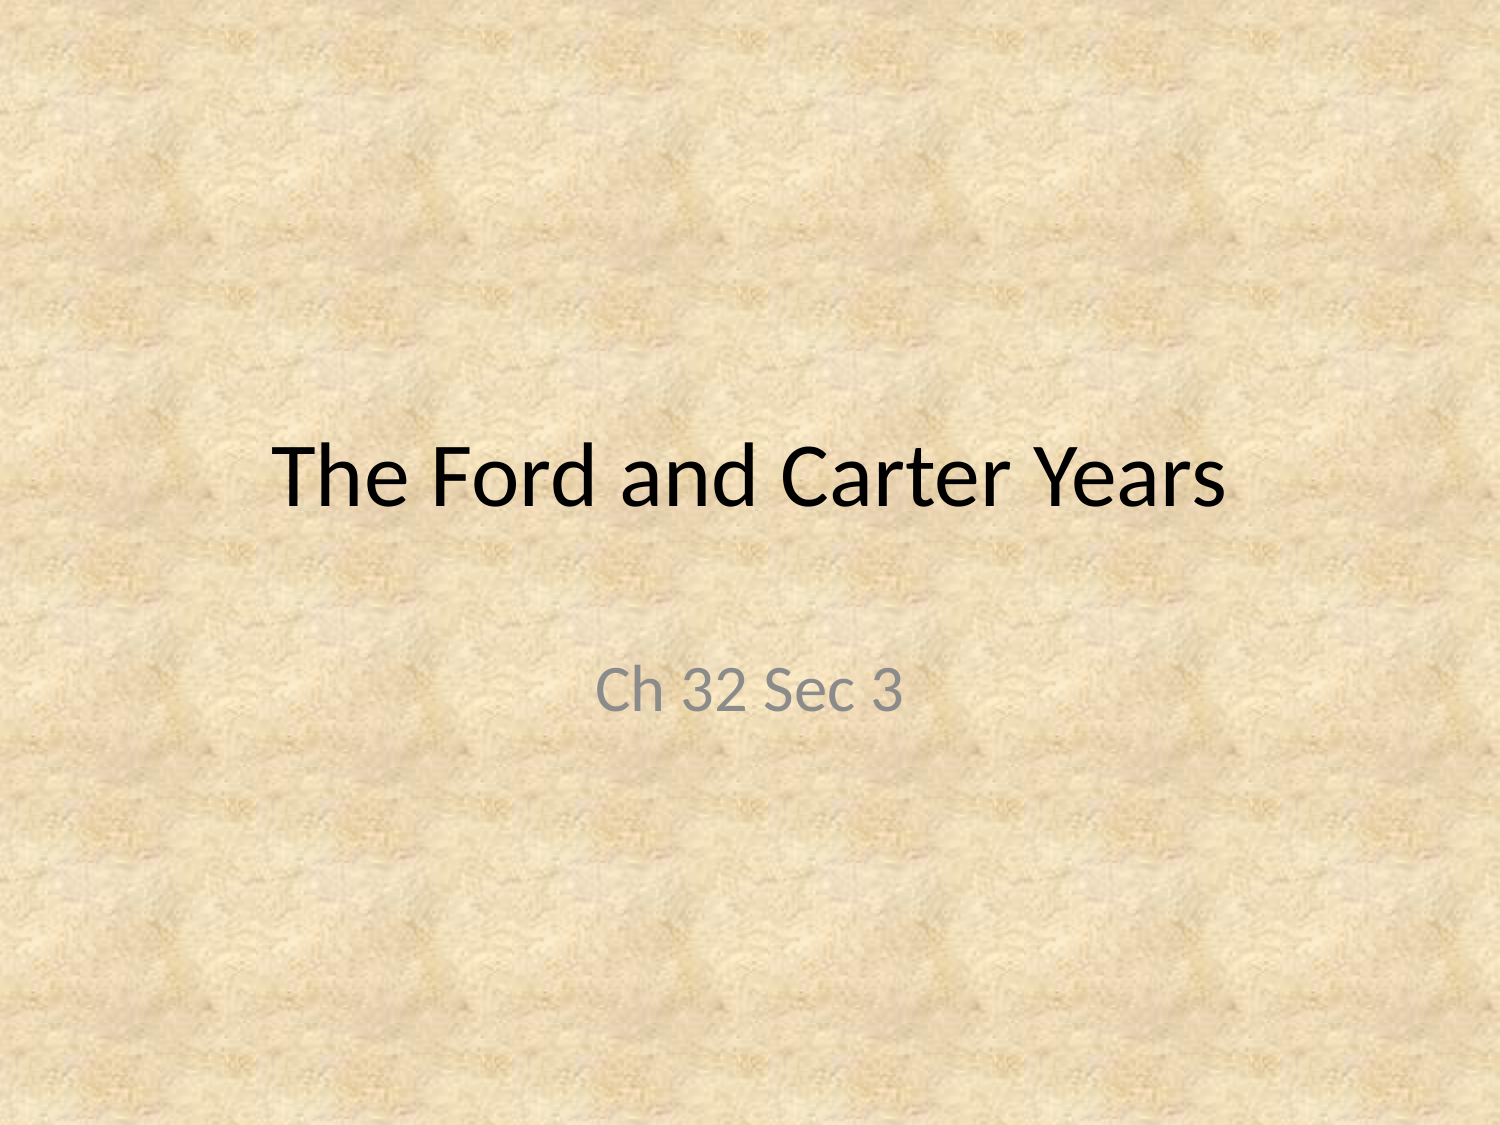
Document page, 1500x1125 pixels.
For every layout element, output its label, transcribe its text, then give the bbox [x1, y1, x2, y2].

picture [0, 0, 1500, 1125]
title The Ford and Carter Years [112, 349, 1388, 591]
subtitle Ch 32 Sec 3 [225, 637, 1275, 925]
